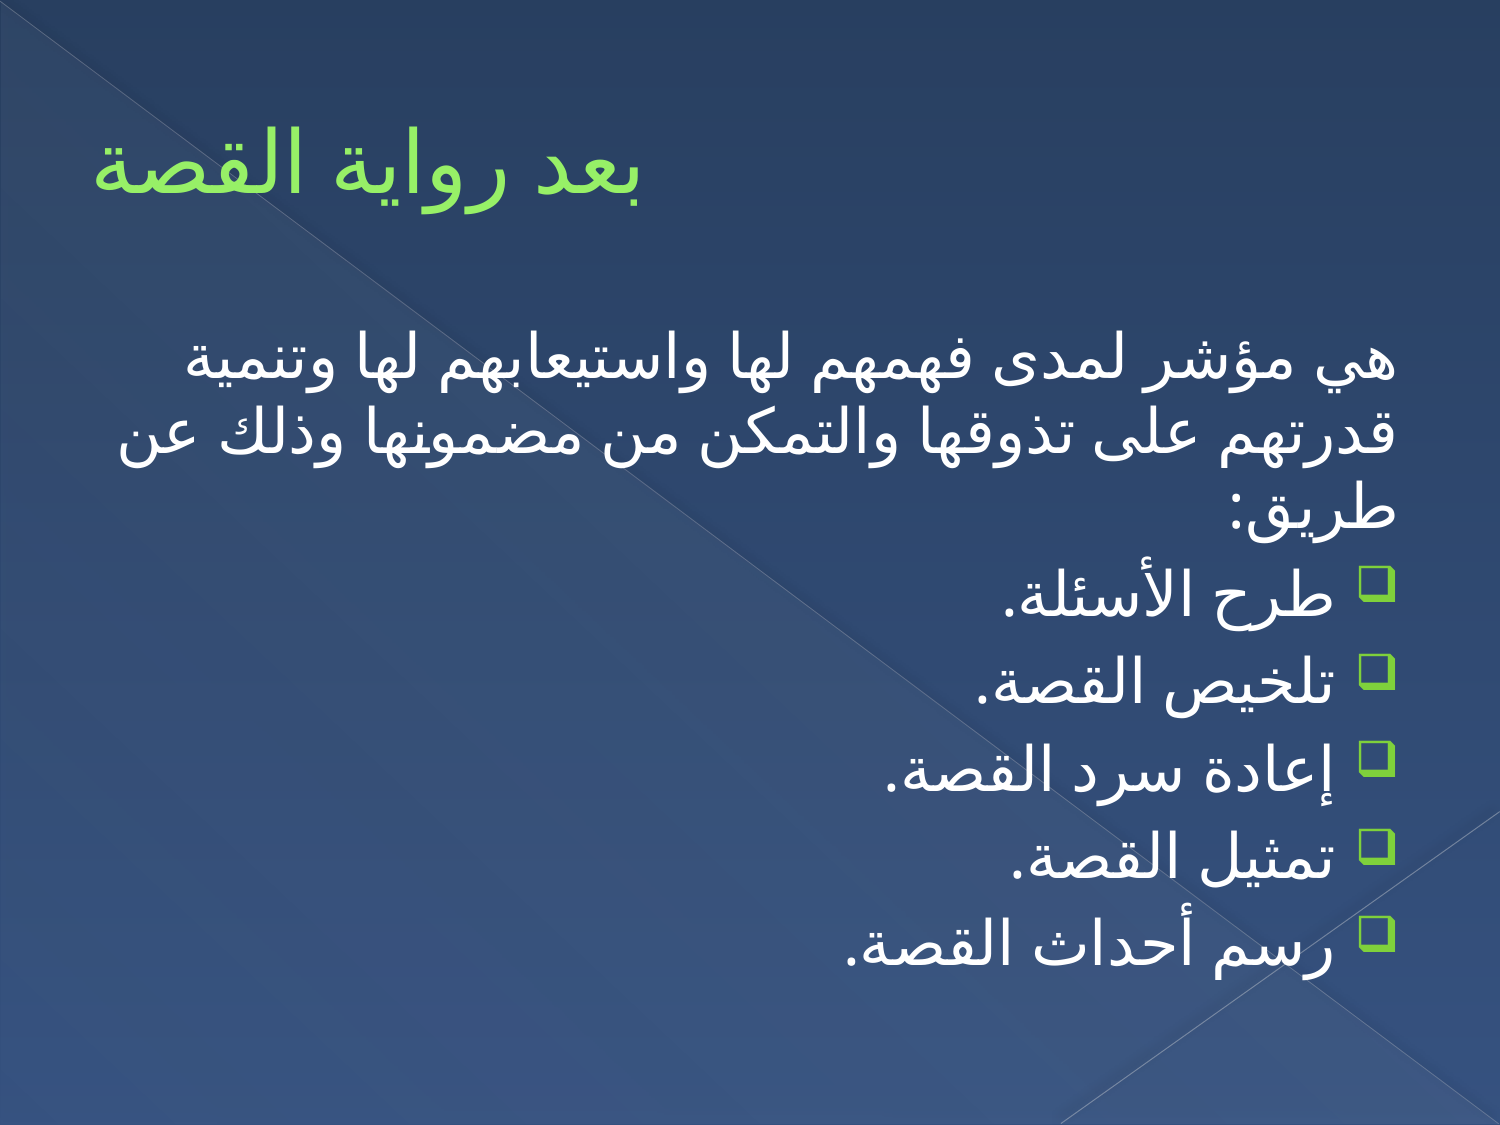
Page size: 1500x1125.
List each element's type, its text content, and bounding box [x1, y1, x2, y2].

title بعد رواية القصة [75, 43, 1425, 274]
list هي مؤشر لمدى فهمهم لها واستيعابهم لها وتنمية قدرتهم على تذوقها والتمكن من مضمونها وذلك عن طريق: طرح الأسئلة. تلخيص القصة. إعادة سرد القصة. تمثيل القصة. رسم أحداث القصة. [75, 308, 1425, 1059]
